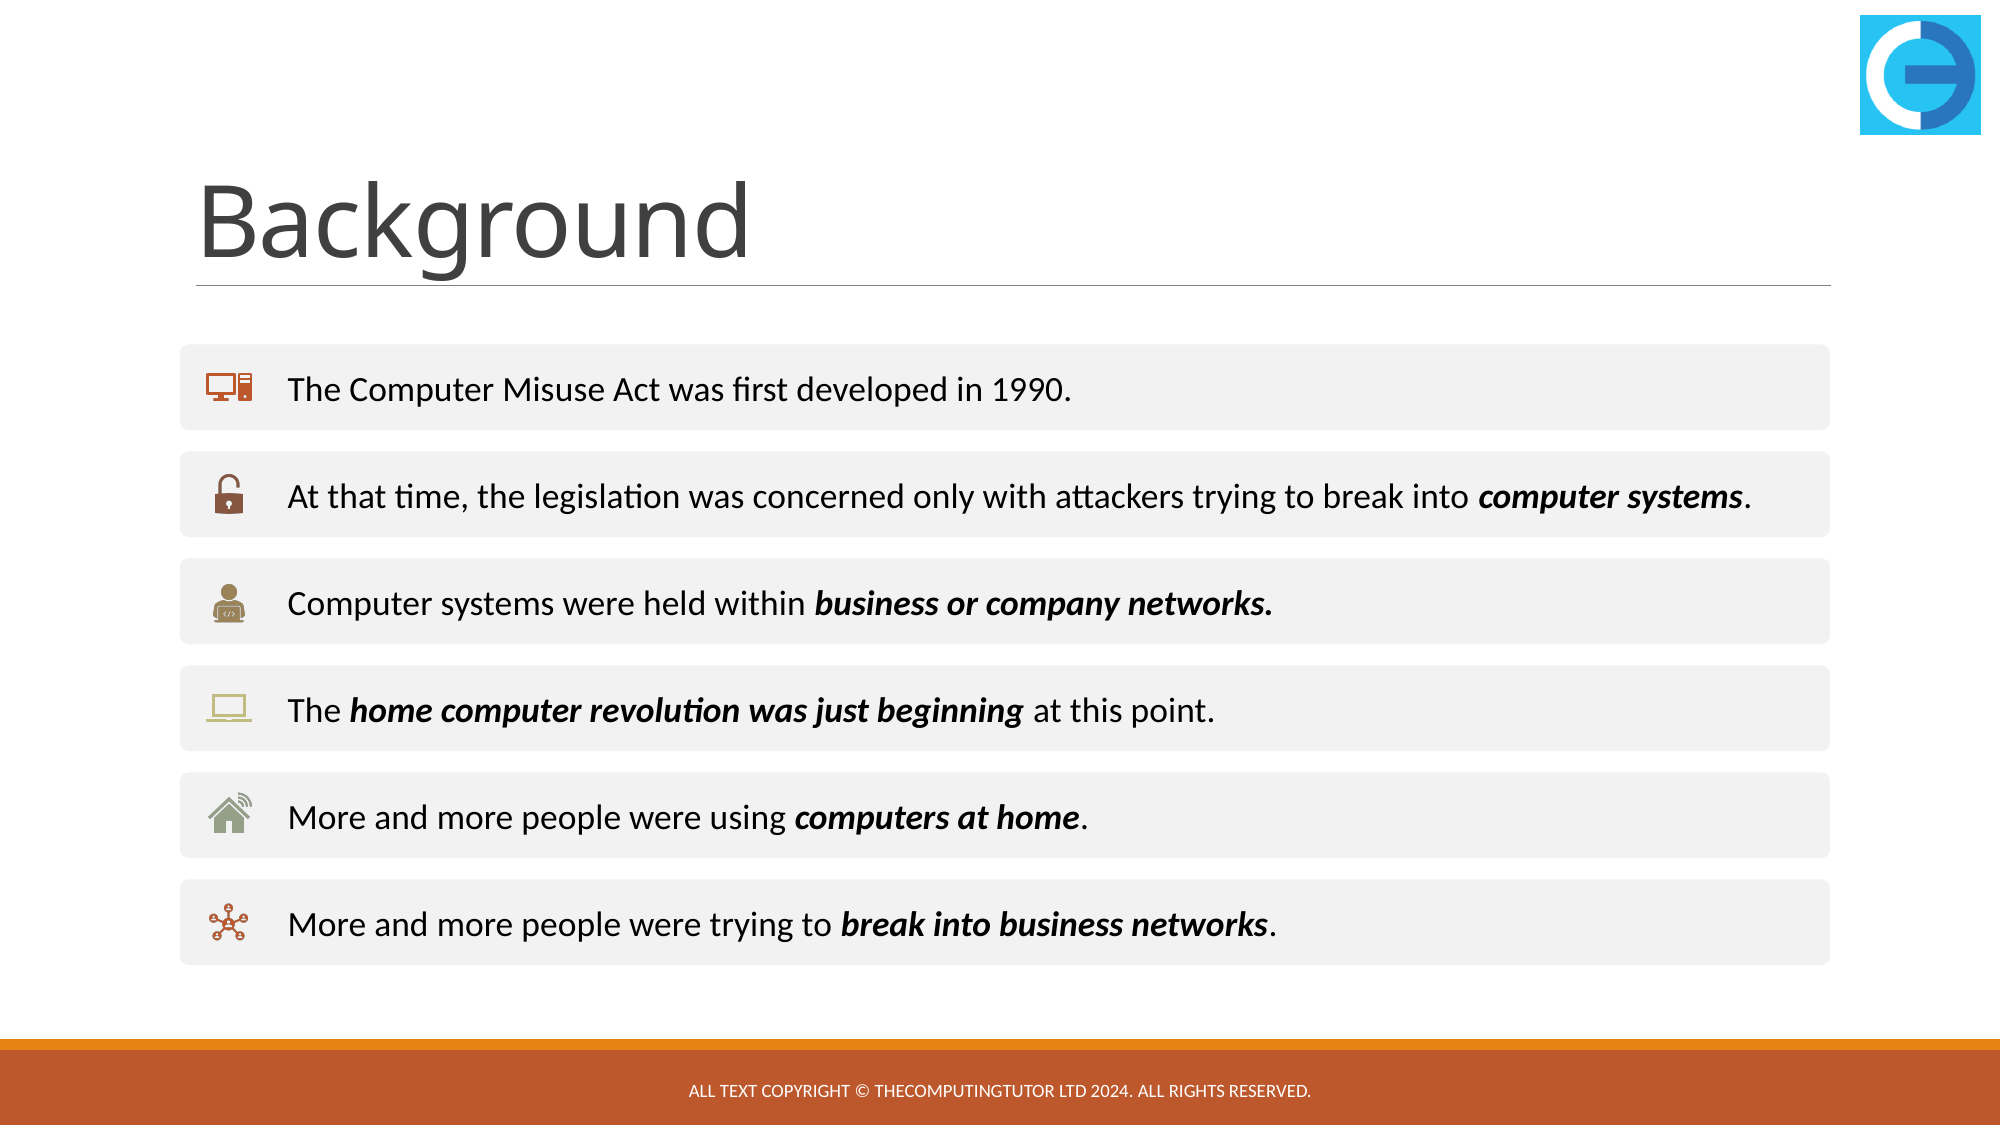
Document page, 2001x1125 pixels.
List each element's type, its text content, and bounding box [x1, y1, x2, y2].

footer All text copyright © TheComputingTutor Ltd 2024. All rights Reserved. [604, 1059, 1396, 1120]
picture [1860, 15, 1981, 135]
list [179, 343, 1831, 966]
title Background [180, 47, 1830, 285]
